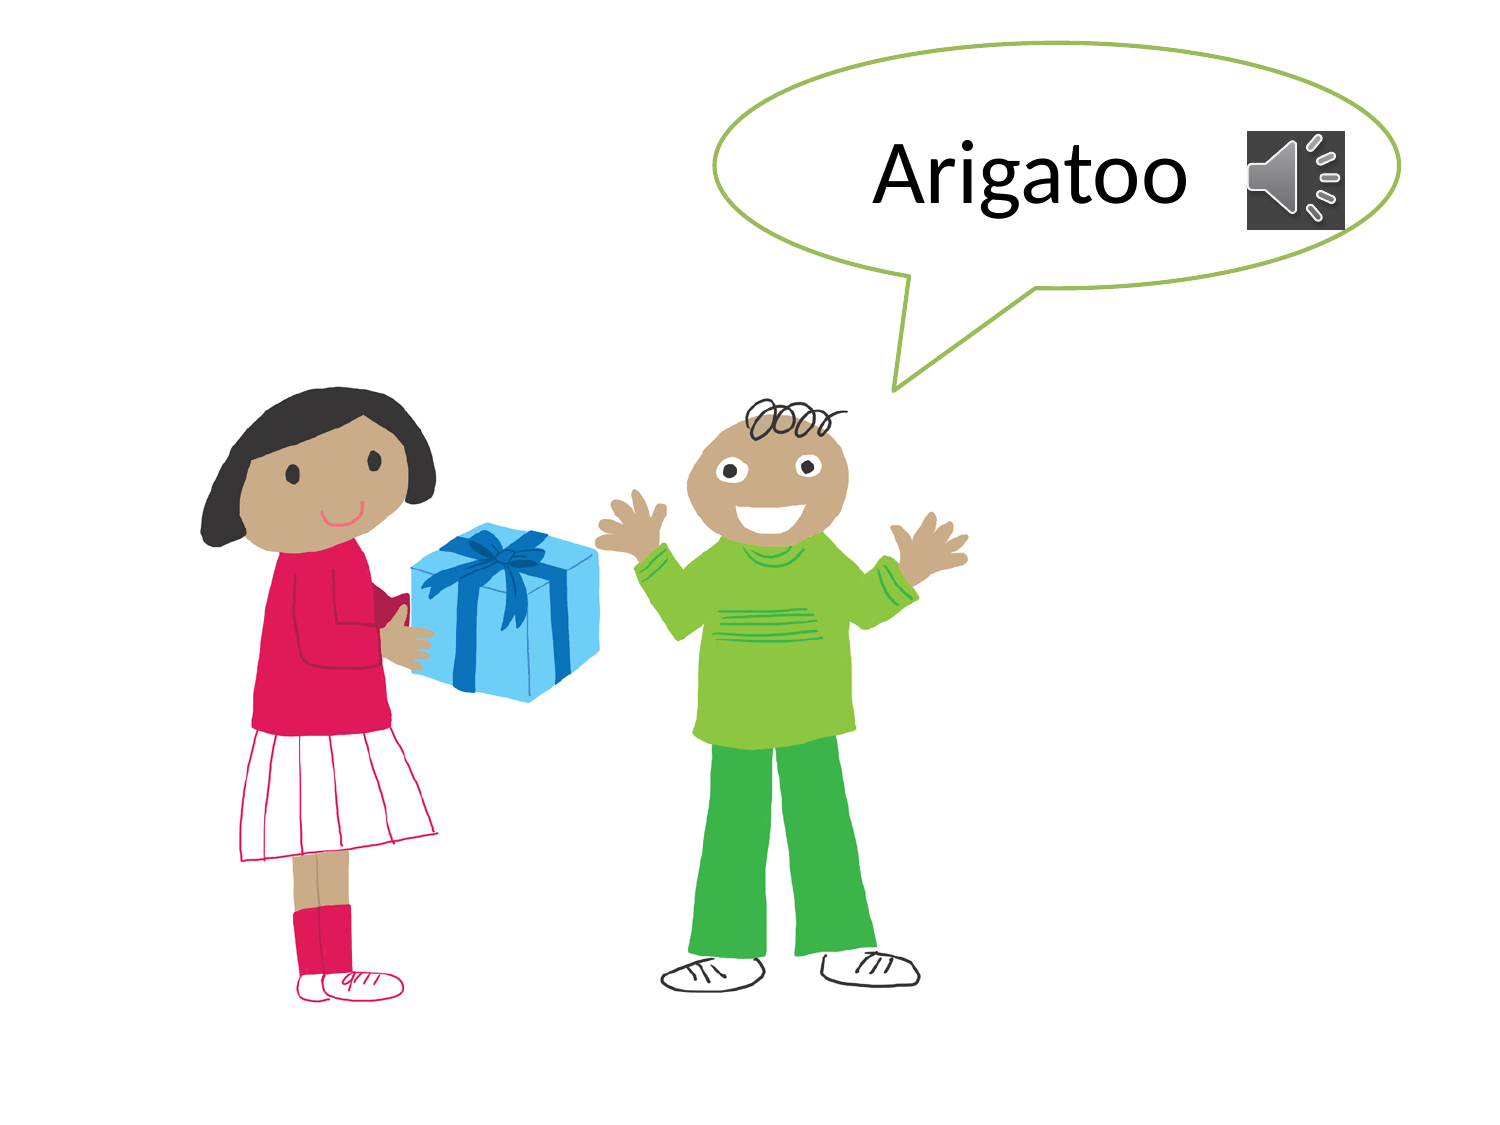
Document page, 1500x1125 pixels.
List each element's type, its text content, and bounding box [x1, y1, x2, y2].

picture [1245, 130, 1347, 231]
picture [124, 358, 1070, 1045]
text_box Arigatoo [858, 104, 1206, 229]
text_box [712, 40, 1402, 357]
